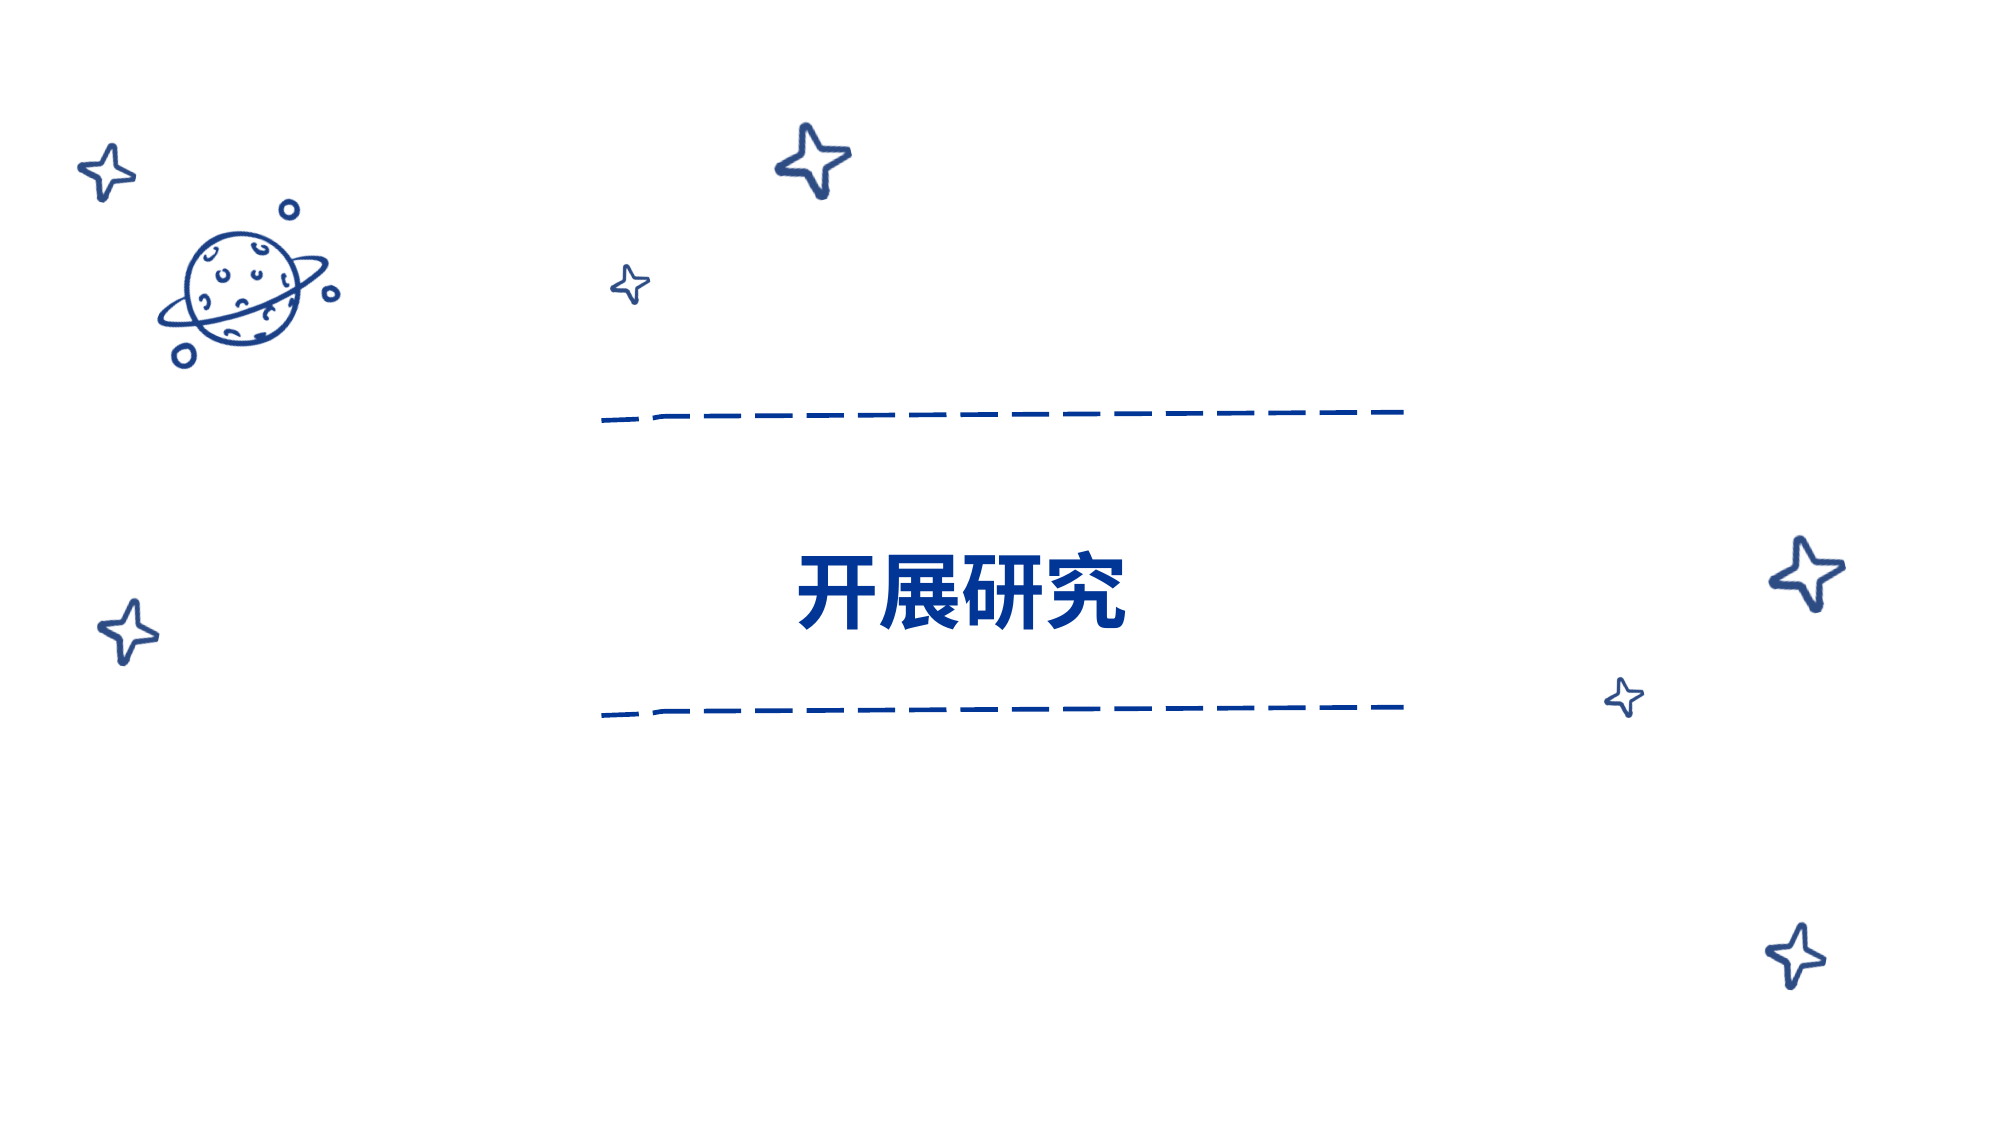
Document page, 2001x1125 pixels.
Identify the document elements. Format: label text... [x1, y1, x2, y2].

title 开展研究 [98, 511, 1824, 980]
